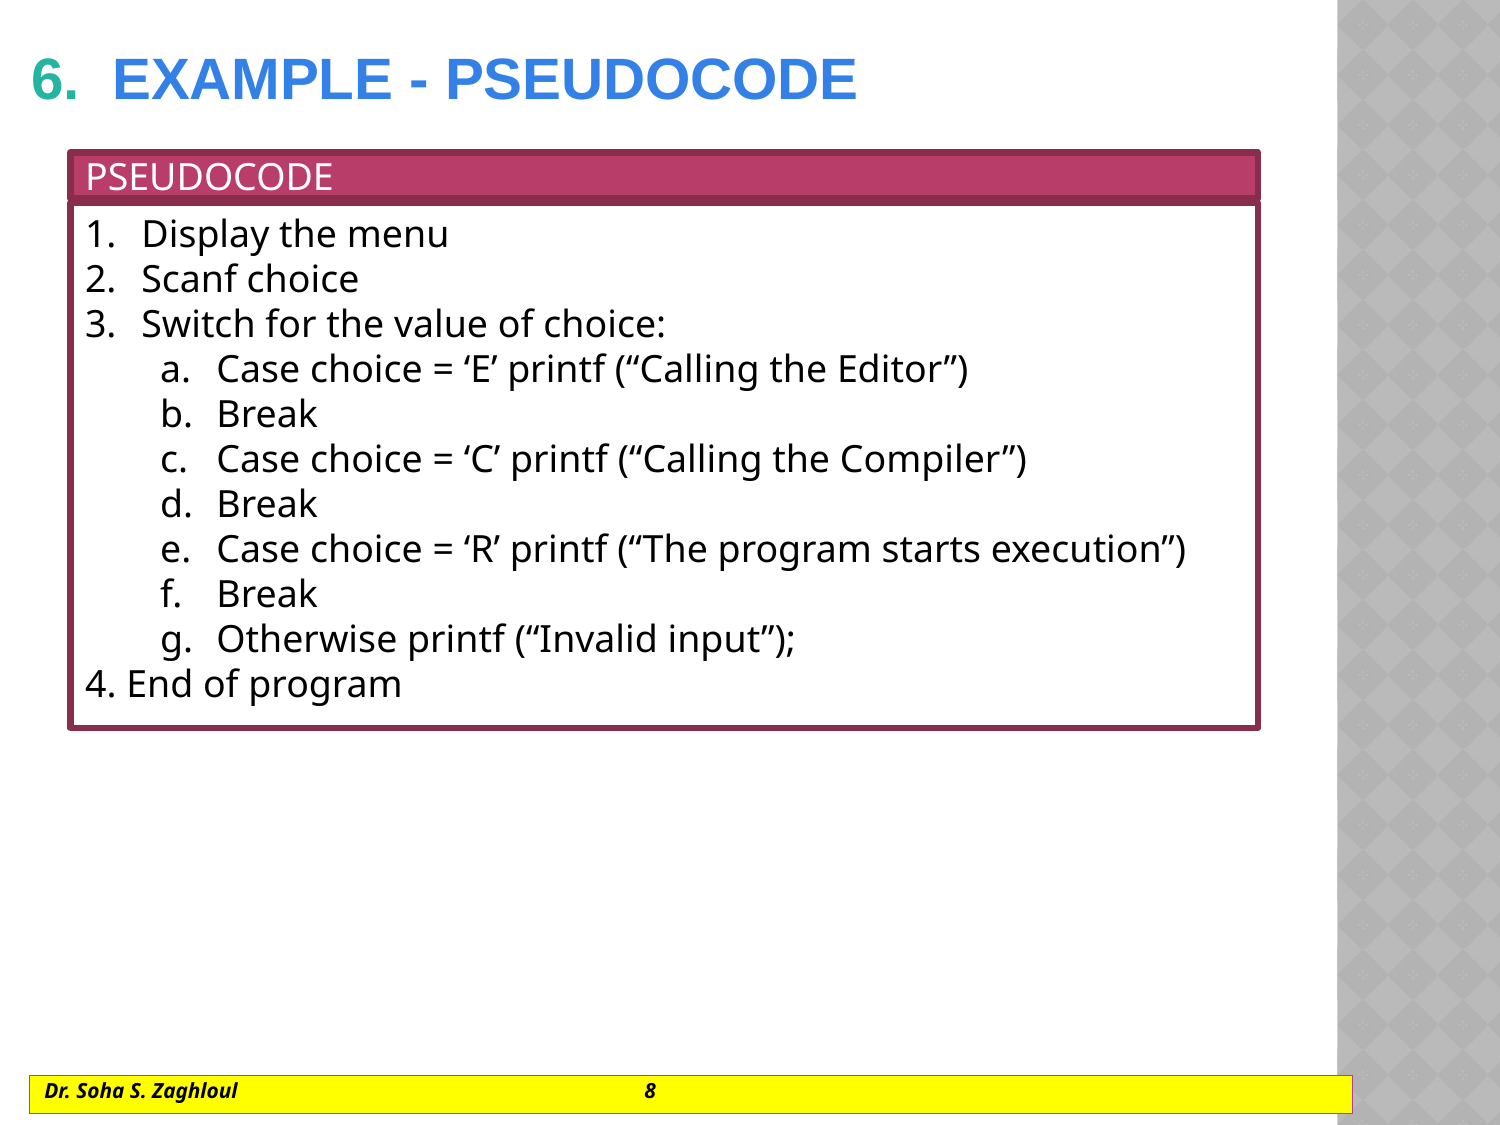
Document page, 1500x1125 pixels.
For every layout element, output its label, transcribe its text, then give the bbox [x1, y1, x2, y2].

table_cell 4 [1337, 0, 1500, 1125]
text_box 6. example - PSEUDOCODE [23, 35, 1414, 111]
text_box Dr. Soha S. Zaghloul 8 [29, 1075, 1353, 1114]
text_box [69, 151, 1259, 729]
